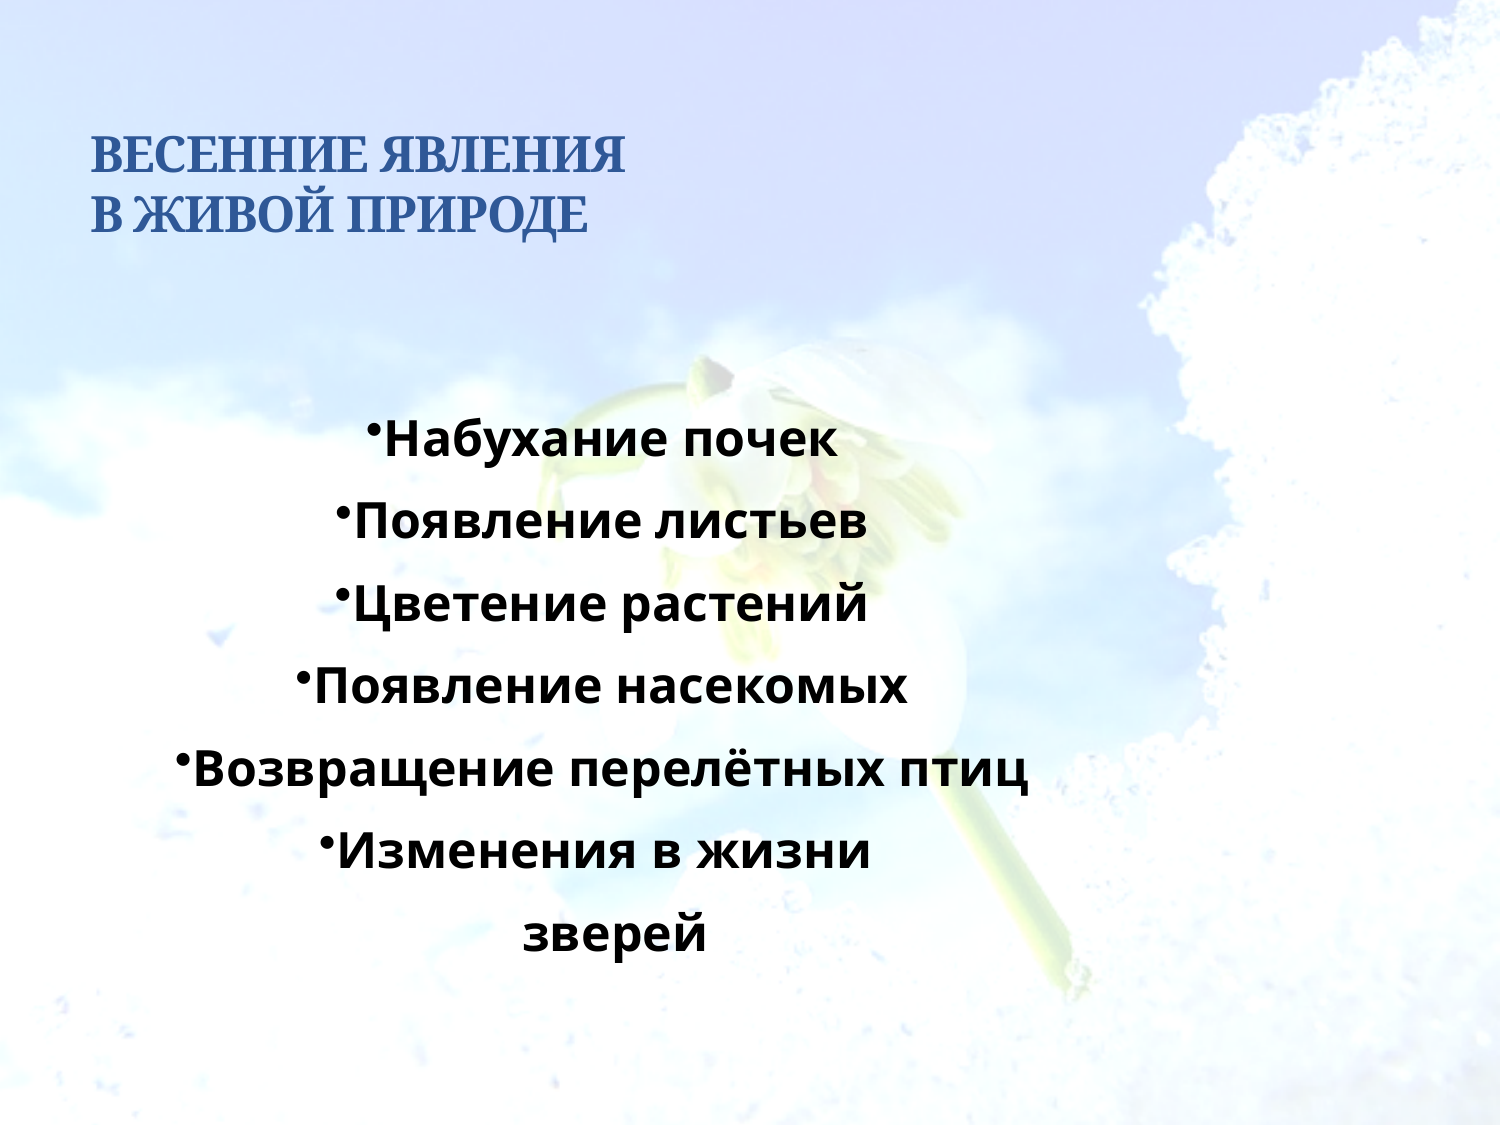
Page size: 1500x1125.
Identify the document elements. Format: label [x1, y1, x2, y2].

list [0, 0, 1500, 1125]
